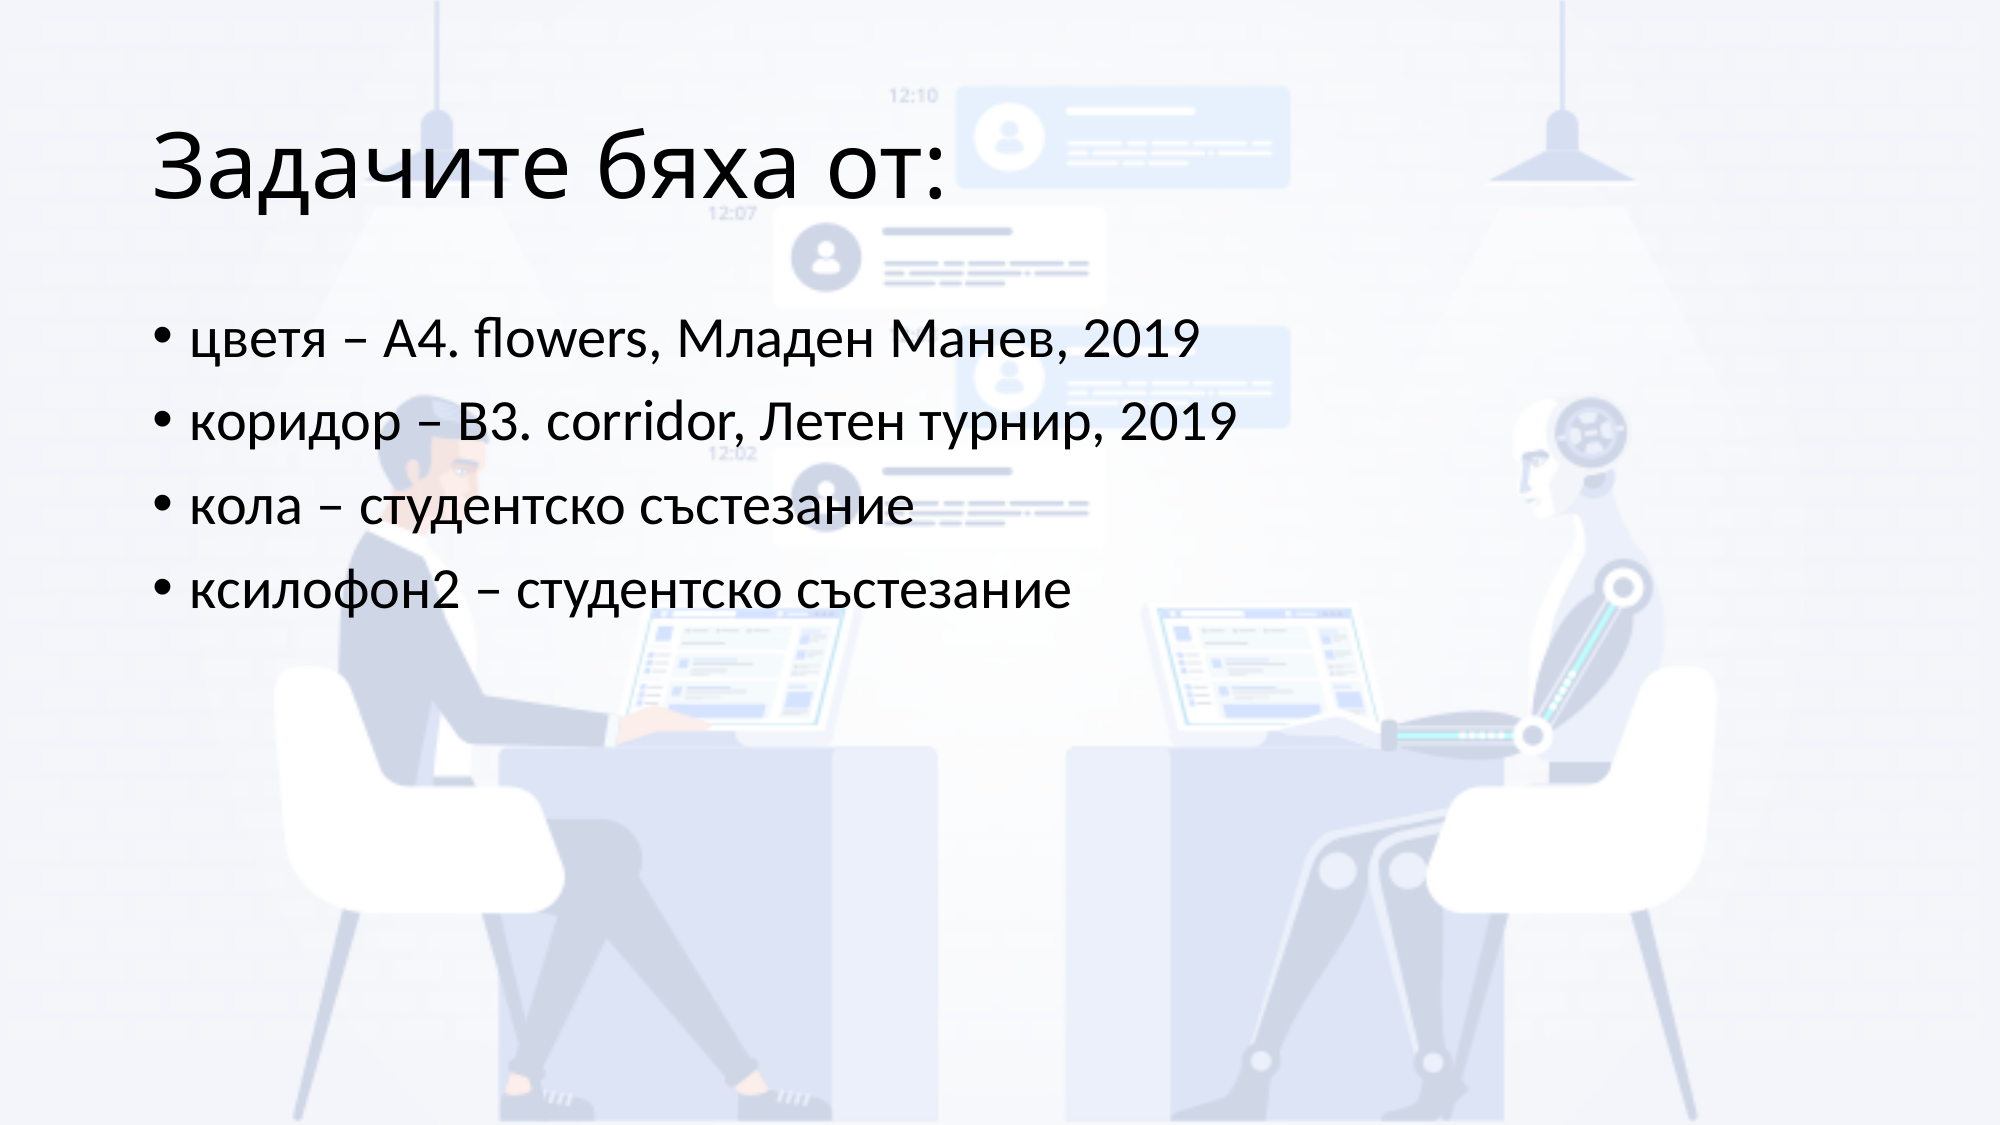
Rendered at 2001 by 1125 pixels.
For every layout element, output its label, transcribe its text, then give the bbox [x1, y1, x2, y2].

list цветя – A4. flowers, Младен Манев, 2019 коридор – B3. corridor, Летен турнир, 2019 кола – студентско състезание ксилофон2 – студентско състезание [137, 299, 1863, 1066]
title Задачите бяха от: [137, 59, 1863, 278]
